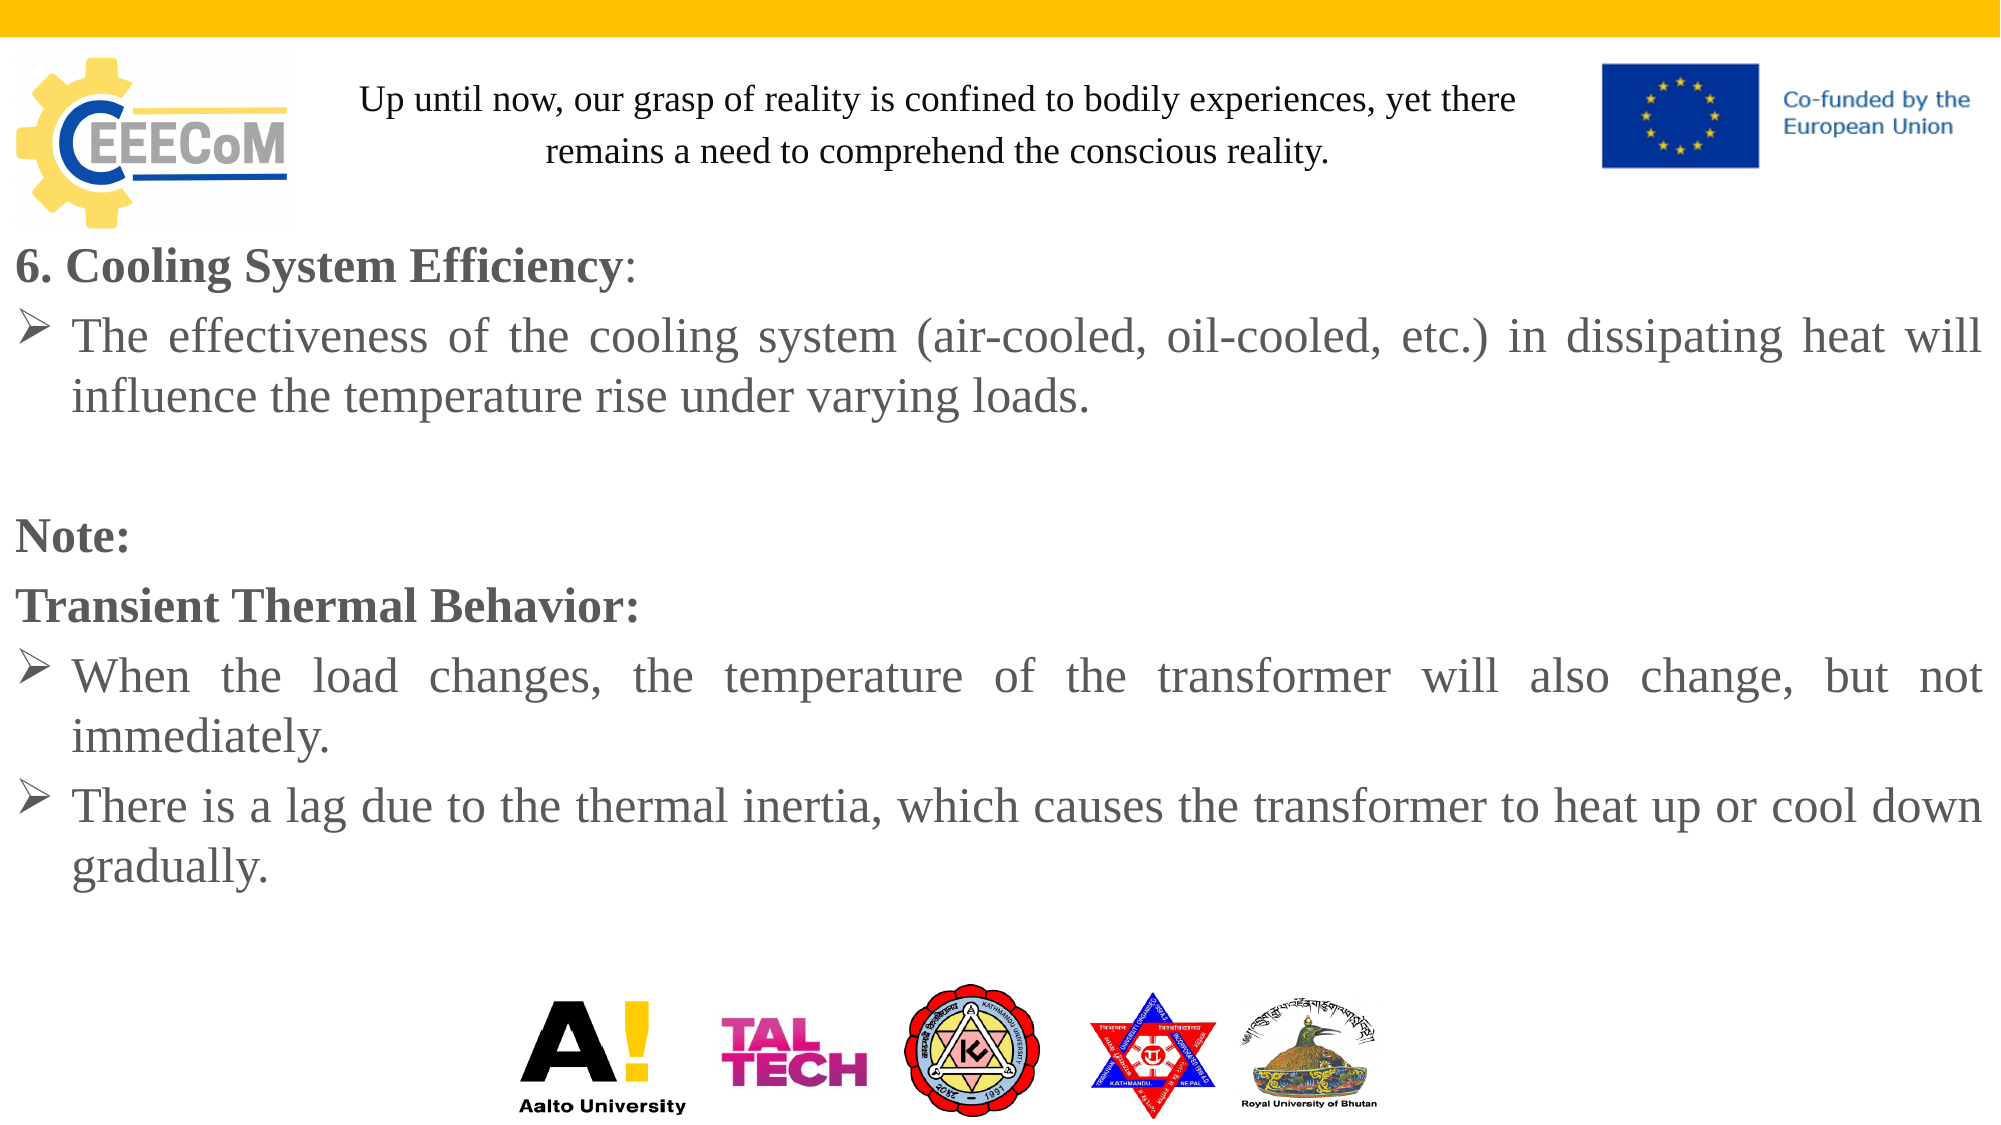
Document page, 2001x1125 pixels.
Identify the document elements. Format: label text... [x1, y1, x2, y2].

list 6. Cooling System Efficiency: The effectiveness of the cooling system (air-cooled, oil-cooled, etc.) in dissipating heat will influence the temperature rise under varying loads. Note: Transient Thermal Behavior: When the load changes, the temperature of the transformer will also change, but not immediately. There is a lag due to the thermal inertia, which causes the transformer to heat up or cool down gradually. [0, 224, 2000, 975]
picture [1595, 46, 2000, 181]
picture [11, 50, 299, 224]
picture [512, 984, 1382, 1125]
title Up until now, our grasp of reality is confined to bodily experiences, yet there remains a need to comprehend the conscious reality. [312, 37, 1565, 201]
